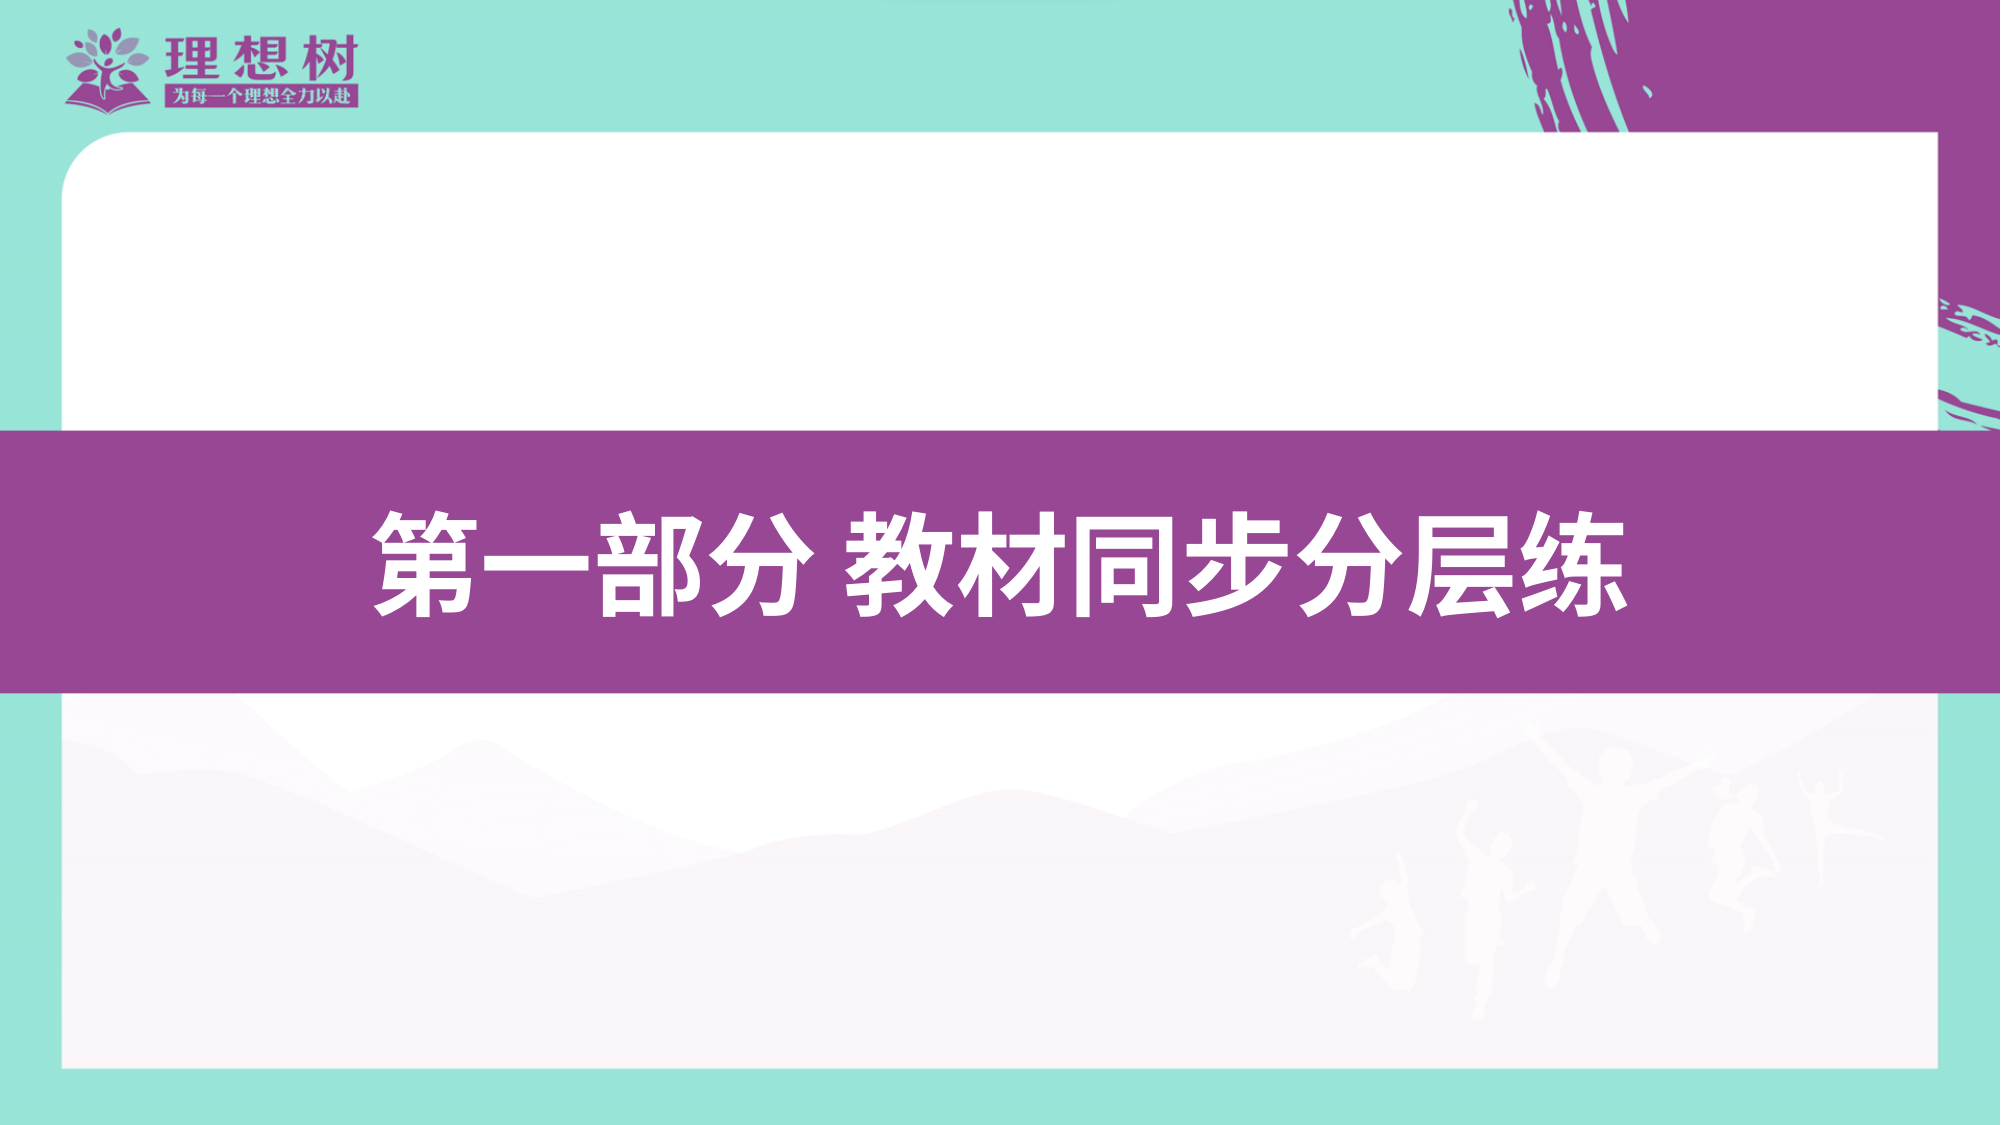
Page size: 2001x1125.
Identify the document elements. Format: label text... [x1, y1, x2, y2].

text_box 第一部分 教材同步分层练 [0, 430, 2000, 690]
picture [0, 0, 2000, 430]
picture [0, 690, 2000, 1125]
